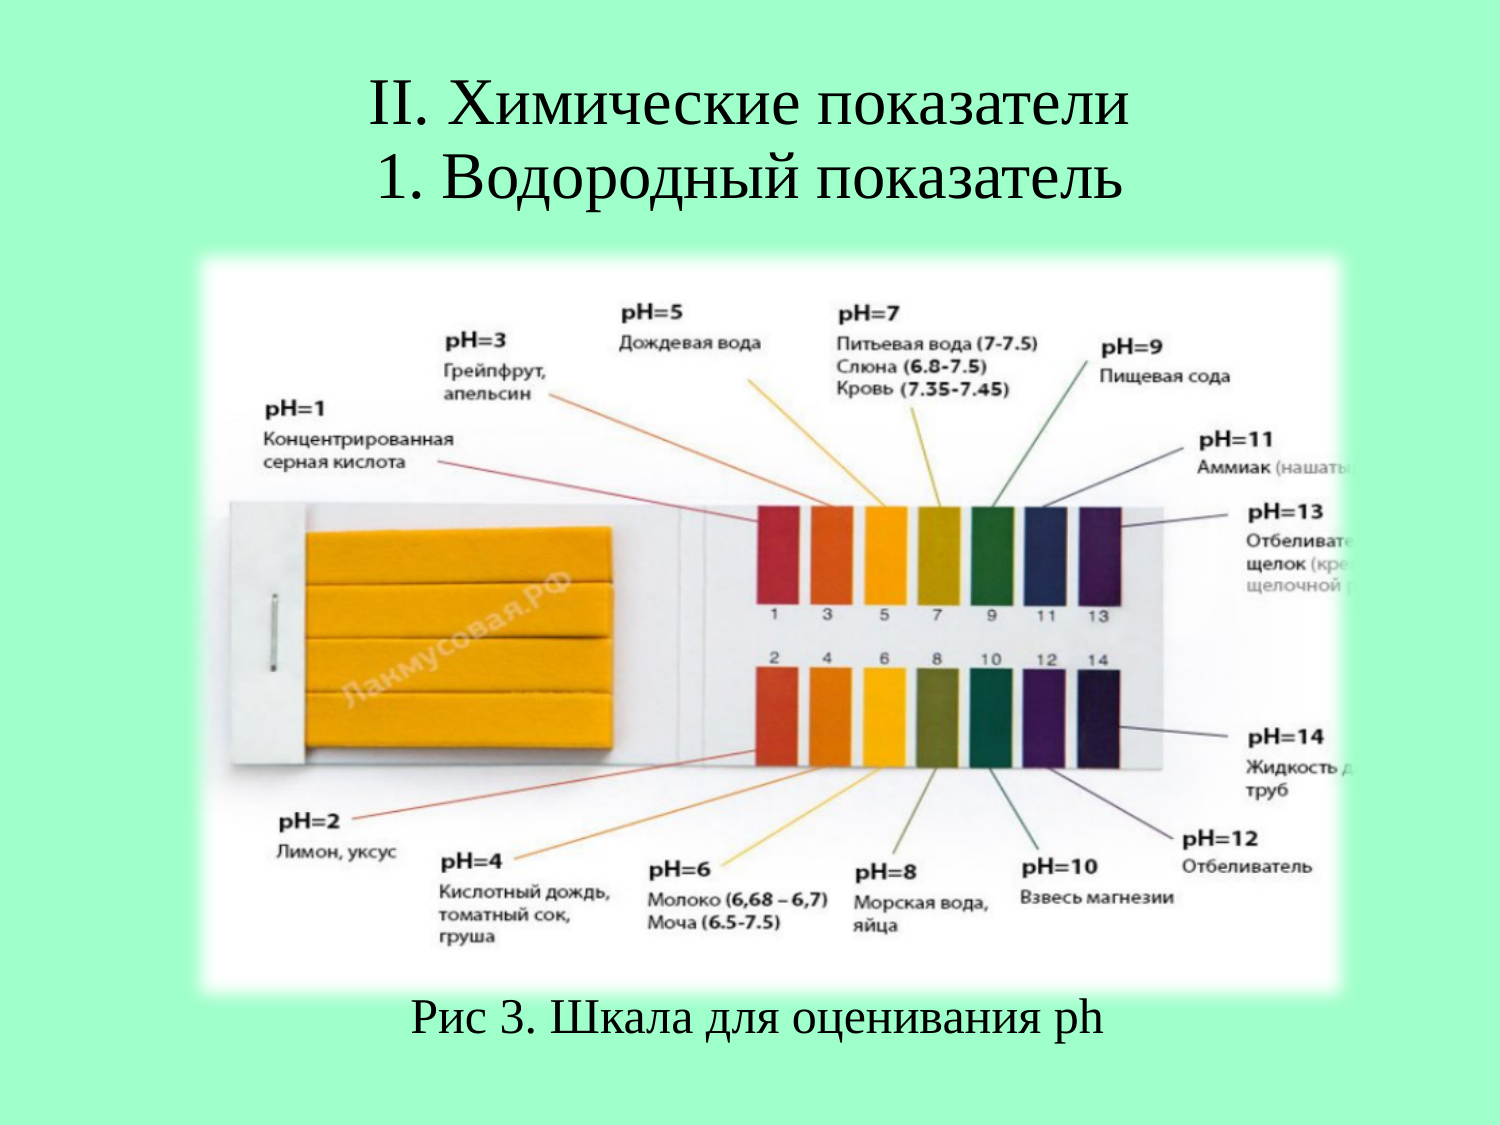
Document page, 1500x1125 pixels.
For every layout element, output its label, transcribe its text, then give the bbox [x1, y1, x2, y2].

text_box Рис 3. Шкала для оценивания ph [395, 1020, 1282, 1051]
title II. Химические показатели 1. Водородный показатель [75, 45, 1425, 233]
picture [182, 239, 1359, 1012]
